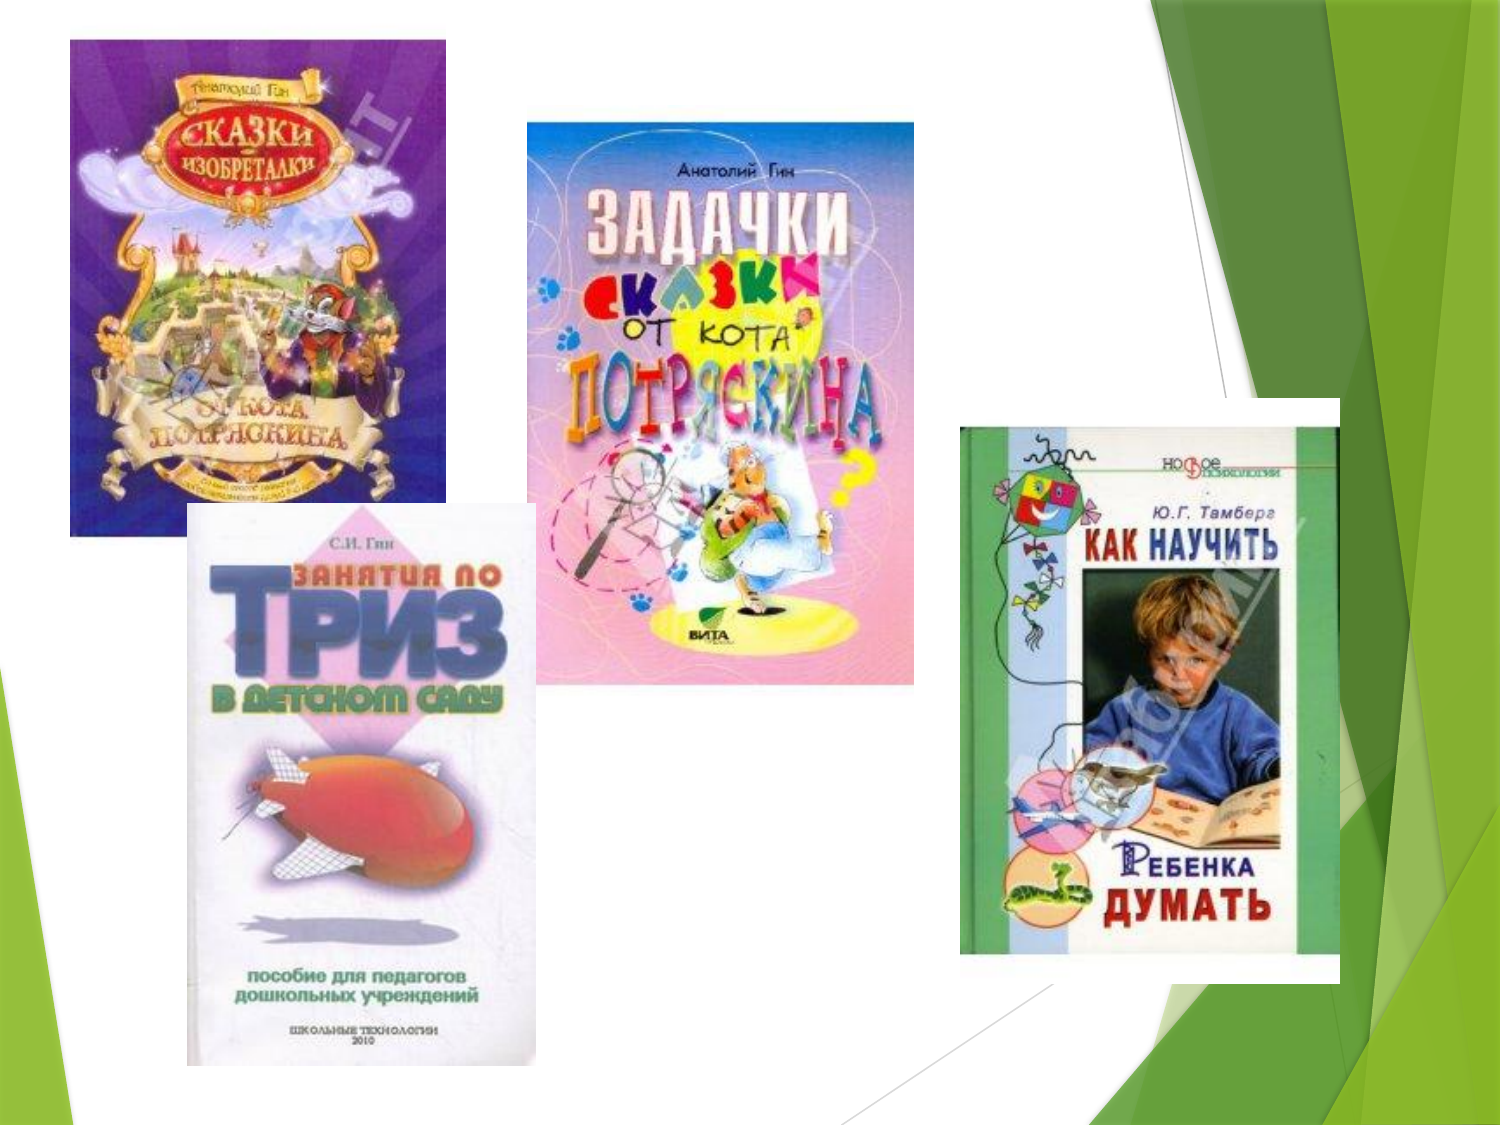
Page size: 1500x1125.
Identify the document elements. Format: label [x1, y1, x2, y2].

picture [960, 397, 1341, 985]
picture [69, 0, 915, 1066]
